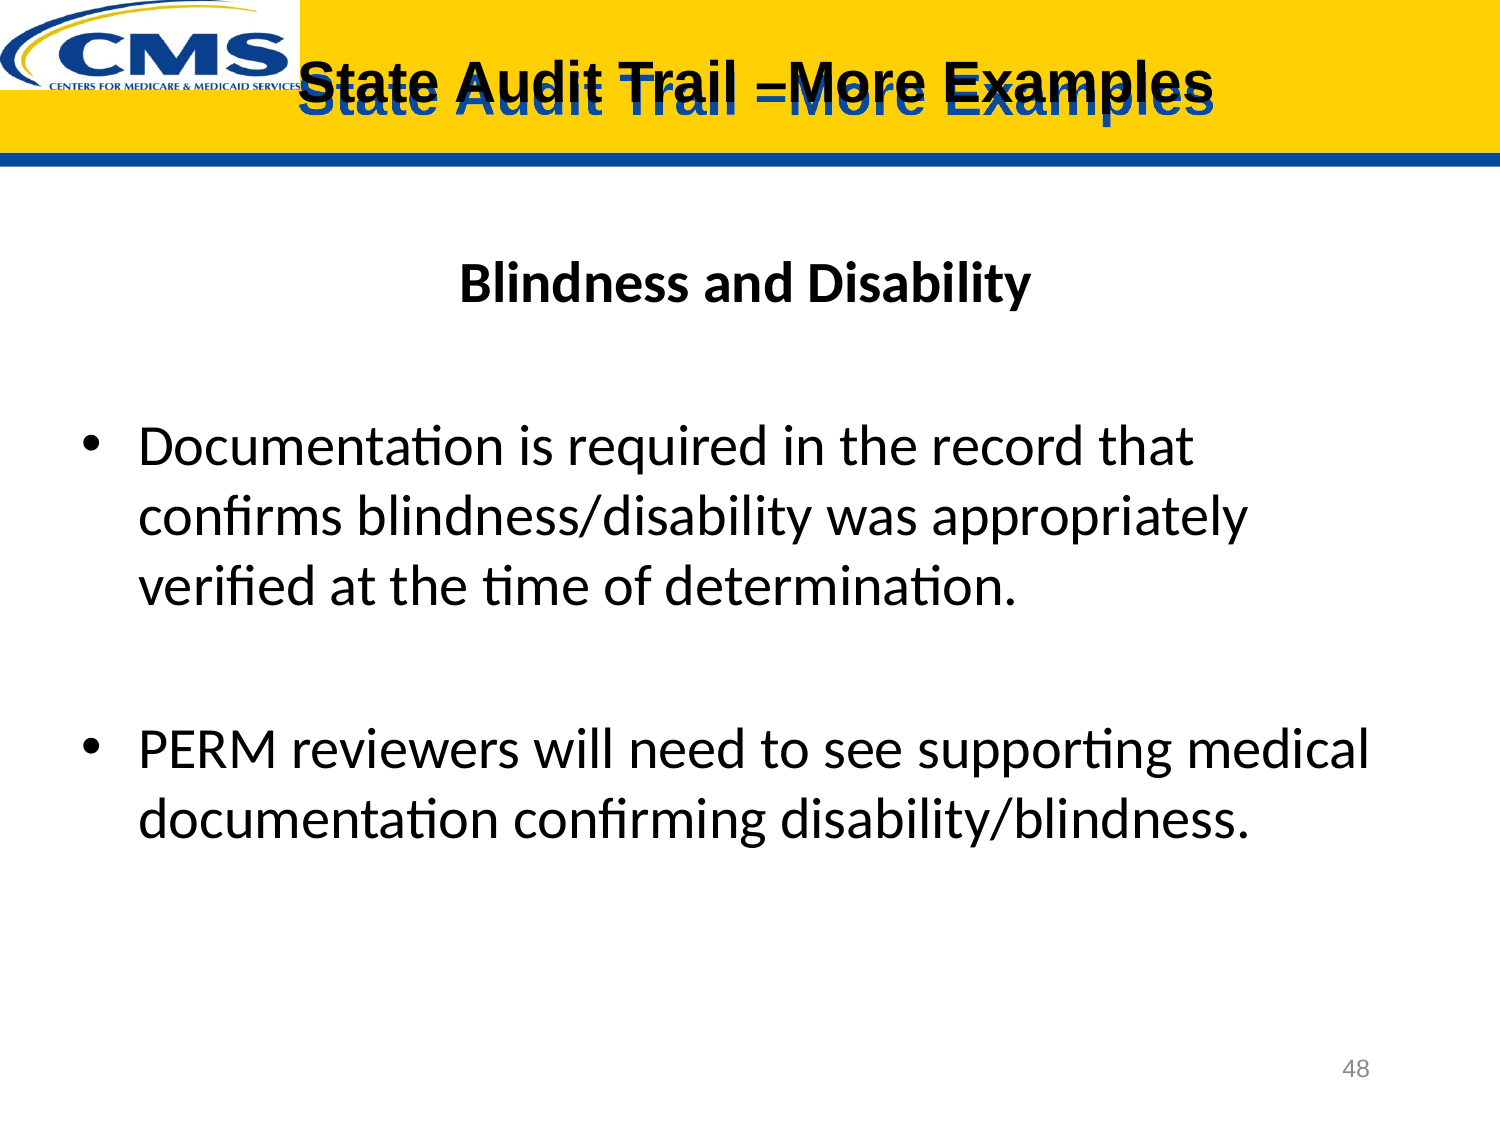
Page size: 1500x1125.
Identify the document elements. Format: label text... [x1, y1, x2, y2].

slide_number 48 [1275, 1037, 1438, 1098]
list Blindness and Disability Documentation is required in the record that confirms blindness/disability was appropriately verified at the time of determination. PERM reviewers will need to see supporting medical documentation confirming disability/blindness. [66, 236, 1425, 1067]
title State Audit Trail –More Examples [0, 22, 1500, 137]
picture [0, 0, 300, 90]
